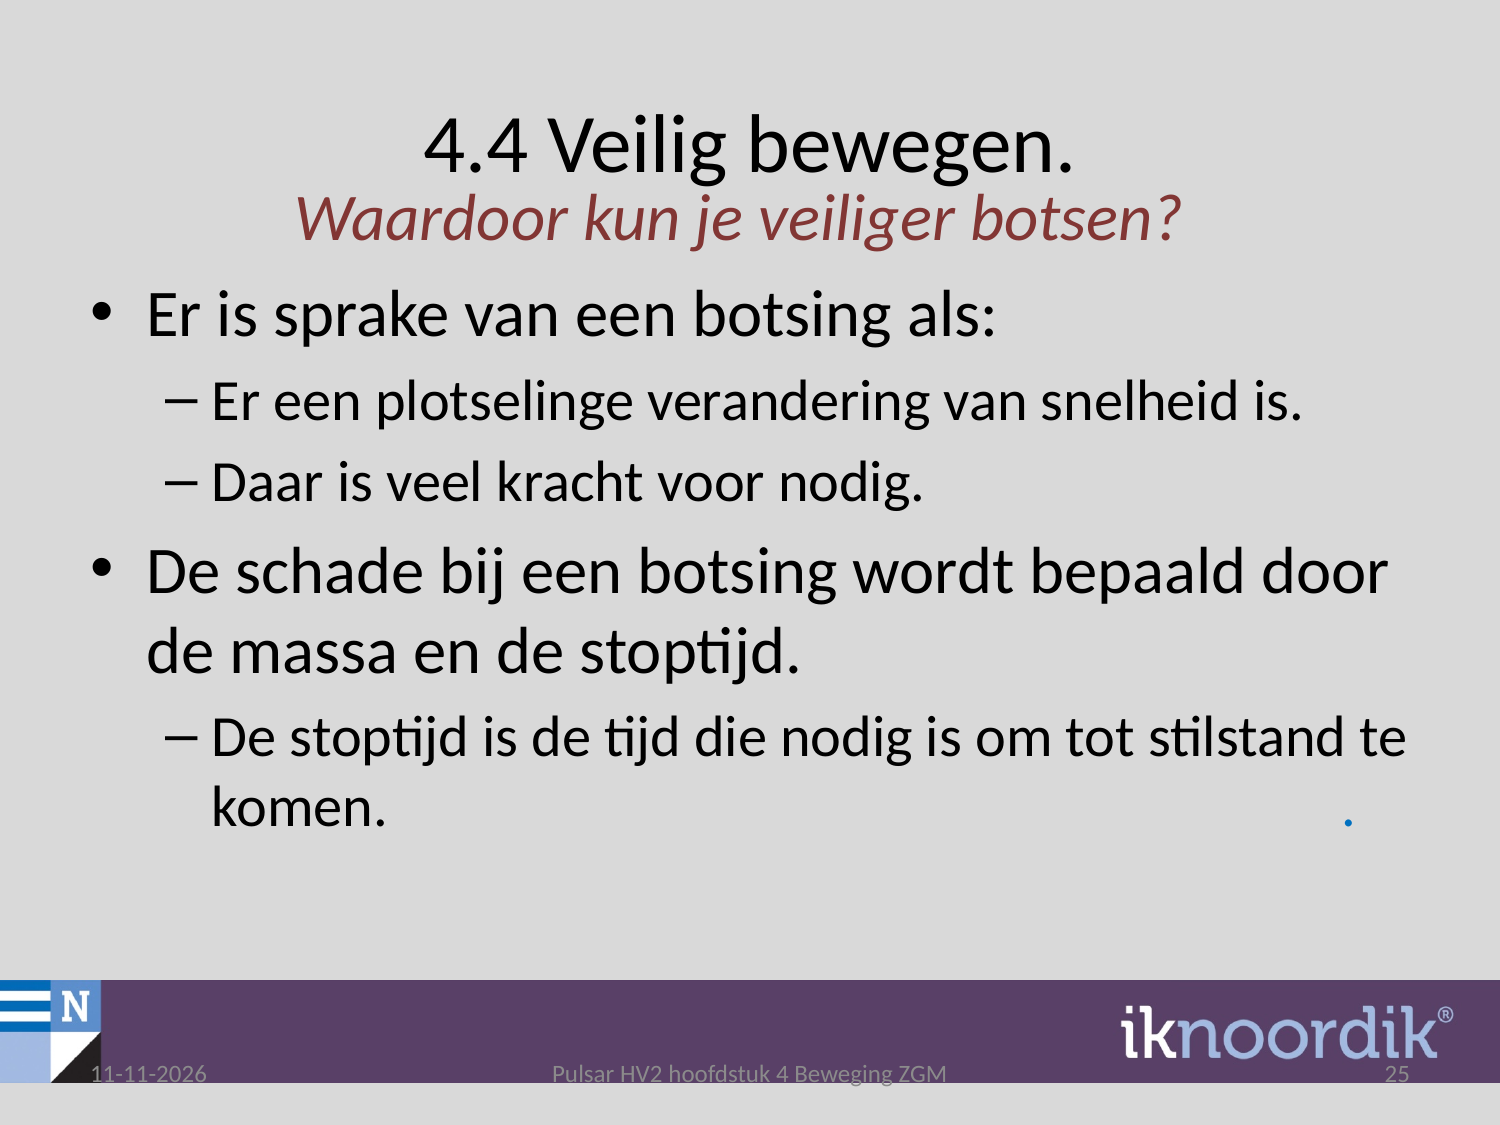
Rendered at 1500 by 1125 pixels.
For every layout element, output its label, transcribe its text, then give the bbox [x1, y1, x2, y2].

picture [0, 980, 1500, 1083]
slide_number 25 [1074, 1042, 1425, 1103]
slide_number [75, 1042, 425, 1103]
footer Pulsar HV2 hoofdstuk 4 Beweging ZGM [512, 1042, 988, 1103]
list Er is sprake van een botsing als: Er een plotselinge verandering van snelheid is. Daar is veel kracht voor nodig. De schade bij een botsing wordt bepaald door de massa en de stoptijd. De stoptijd is de tijd die nodig is om tot stilstand te komen. . [74, 262, 1426, 1006]
title 4.4 Veilig bewegen. [74, 44, 1426, 233]
text_box Waardoor kun je veiliger botsen? [279, 166, 1220, 262]
